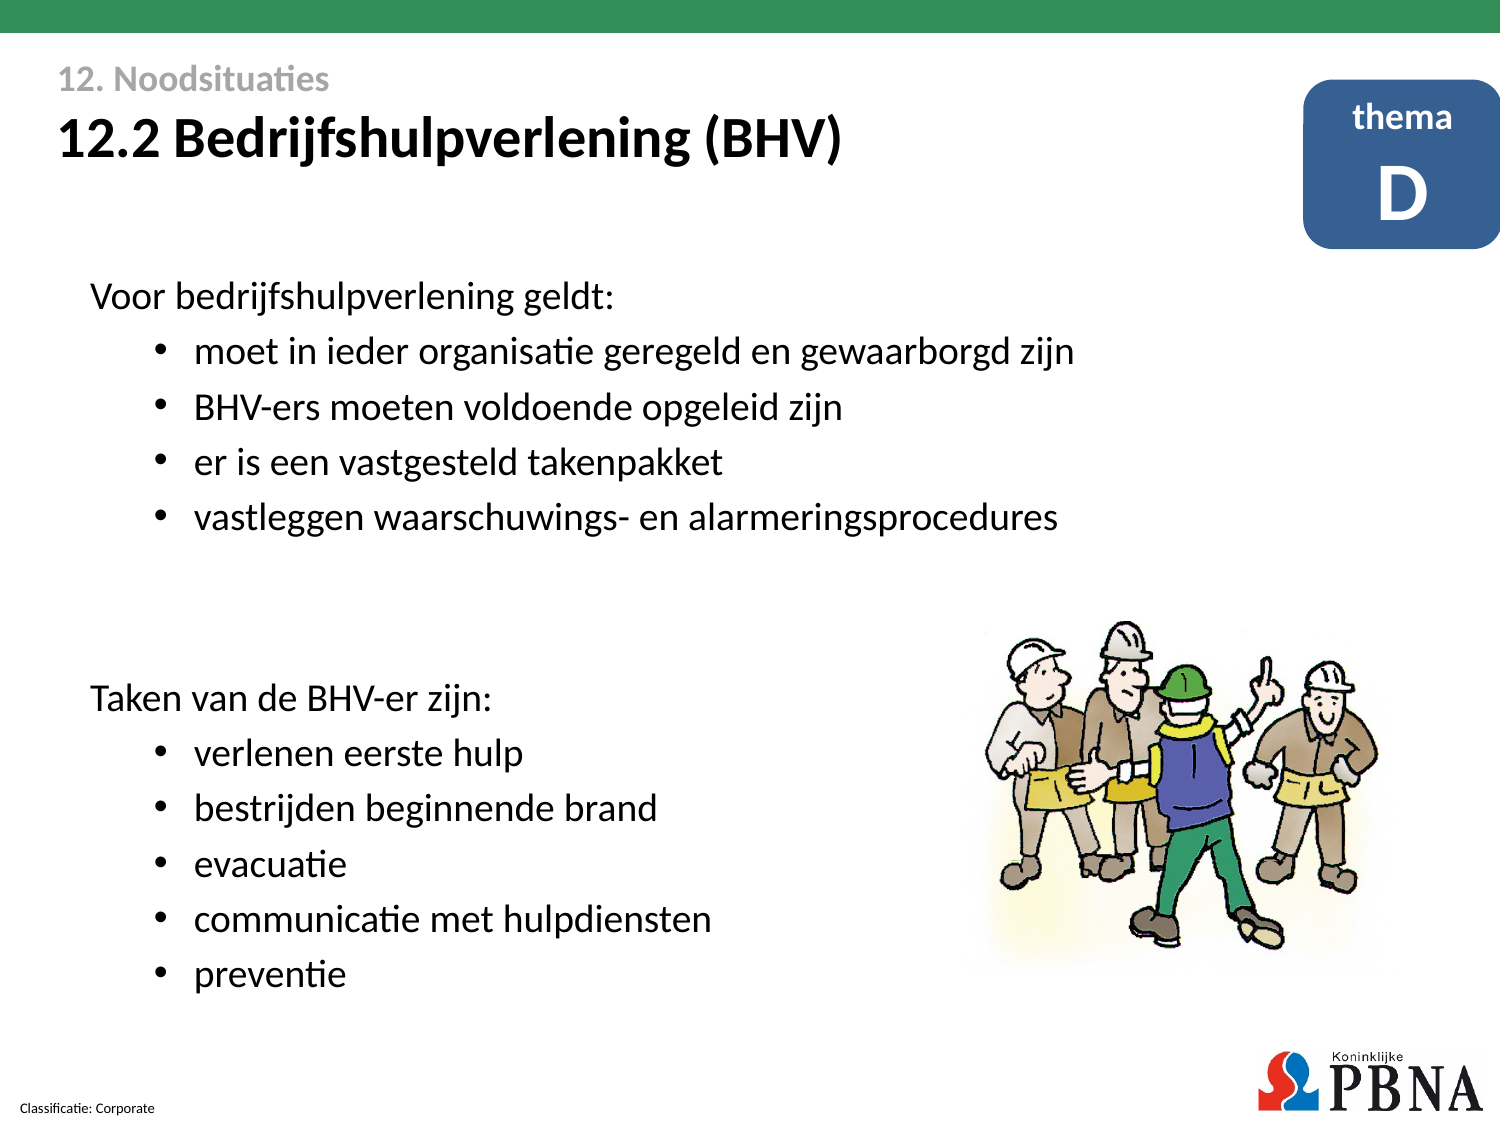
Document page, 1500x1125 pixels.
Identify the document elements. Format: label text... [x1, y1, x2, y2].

text_box thema D [1303, 79, 1500, 250]
title 12. Noodsituaties 12.2 Bedrijfshulpverlening (BHV) [41, 46, 1392, 234]
list Voor bedrijfshulpverlening geldt: moet in ieder organisatie geregeld en gewaarborgd zijn BHV-ers moeten voldoende opgeleid zijn er is een vastgesteld takenpakket vastleggen waarschuwings- en alarmeringsprocedures Taken van de BHV-er zijn: verlenen eerste hulp bestrijden beginnende brand evacuatie communicatie met hulpdiensten preventie [75, 262, 1425, 1005]
picture [1257, 1051, 1483, 1112]
picture [960, 621, 1398, 977]
text_box [0, 0, 1500, 33]
